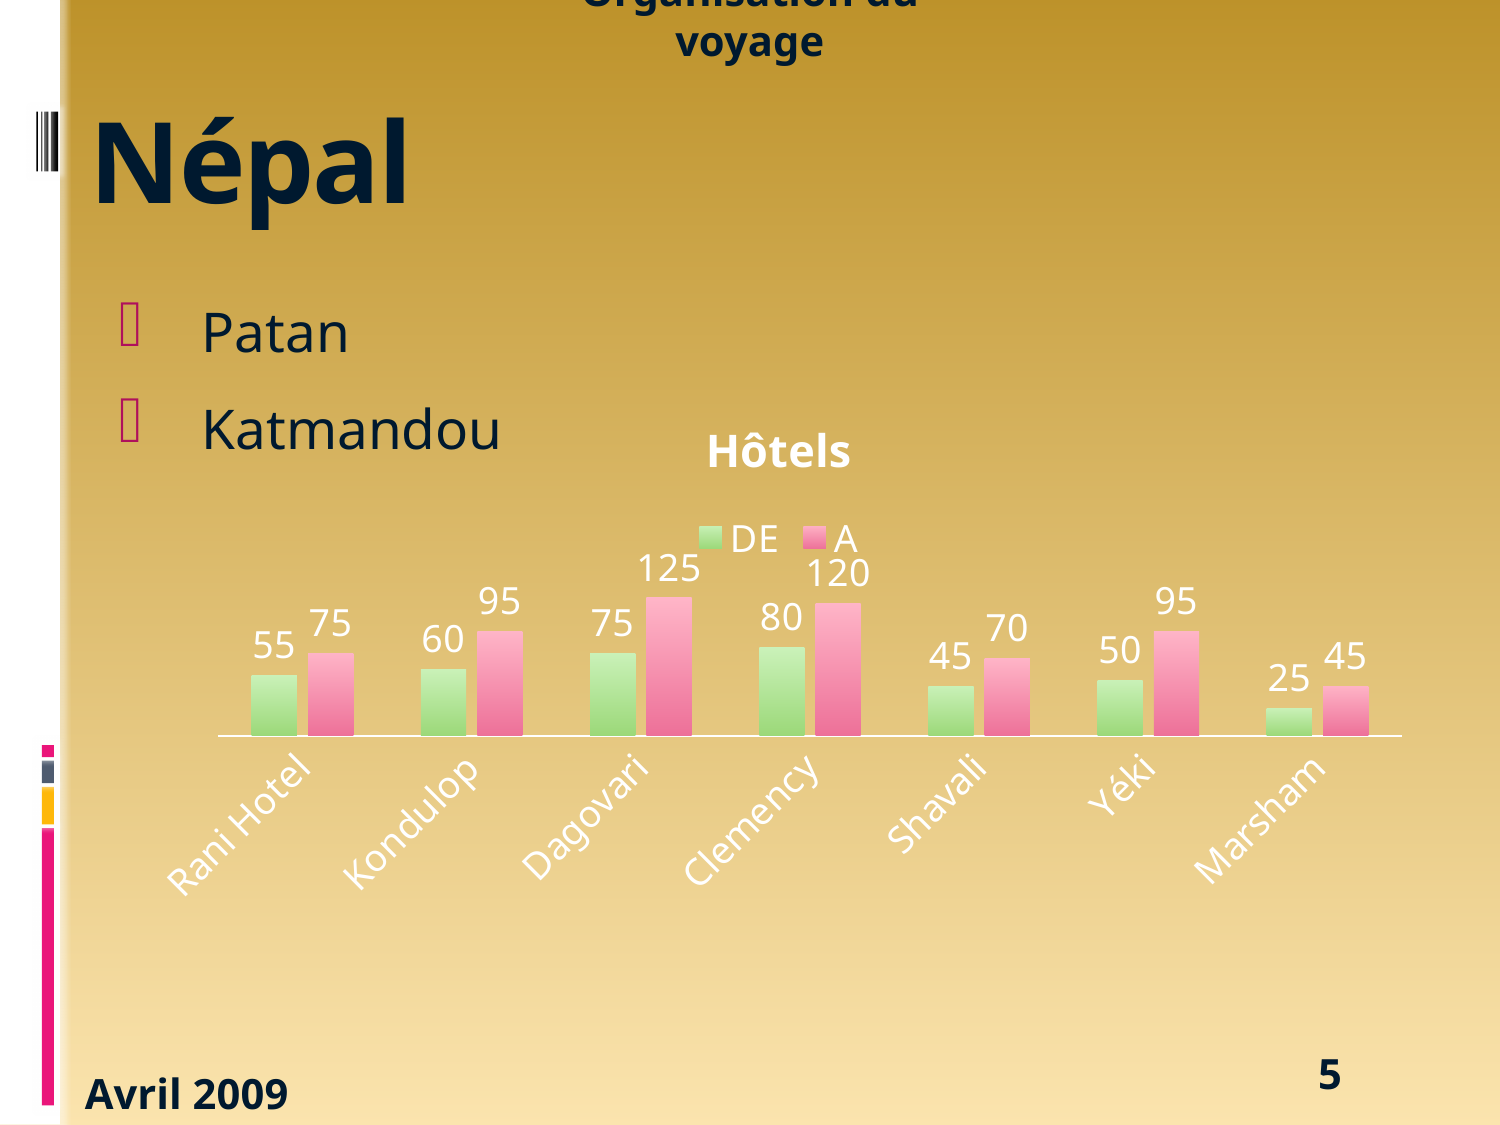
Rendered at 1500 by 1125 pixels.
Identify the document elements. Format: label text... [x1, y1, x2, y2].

footer Organisation du voyage [507, 0, 993, 73]
title Népal [75, 83, 1425, 234]
slide_number Avril 2009 [70, 1065, 340, 1125]
list Patan Katmandou [76, 290, 551, 469]
chart [128, 386, 1429, 919]
slide_number 5 [1303, 1042, 1395, 1113]
